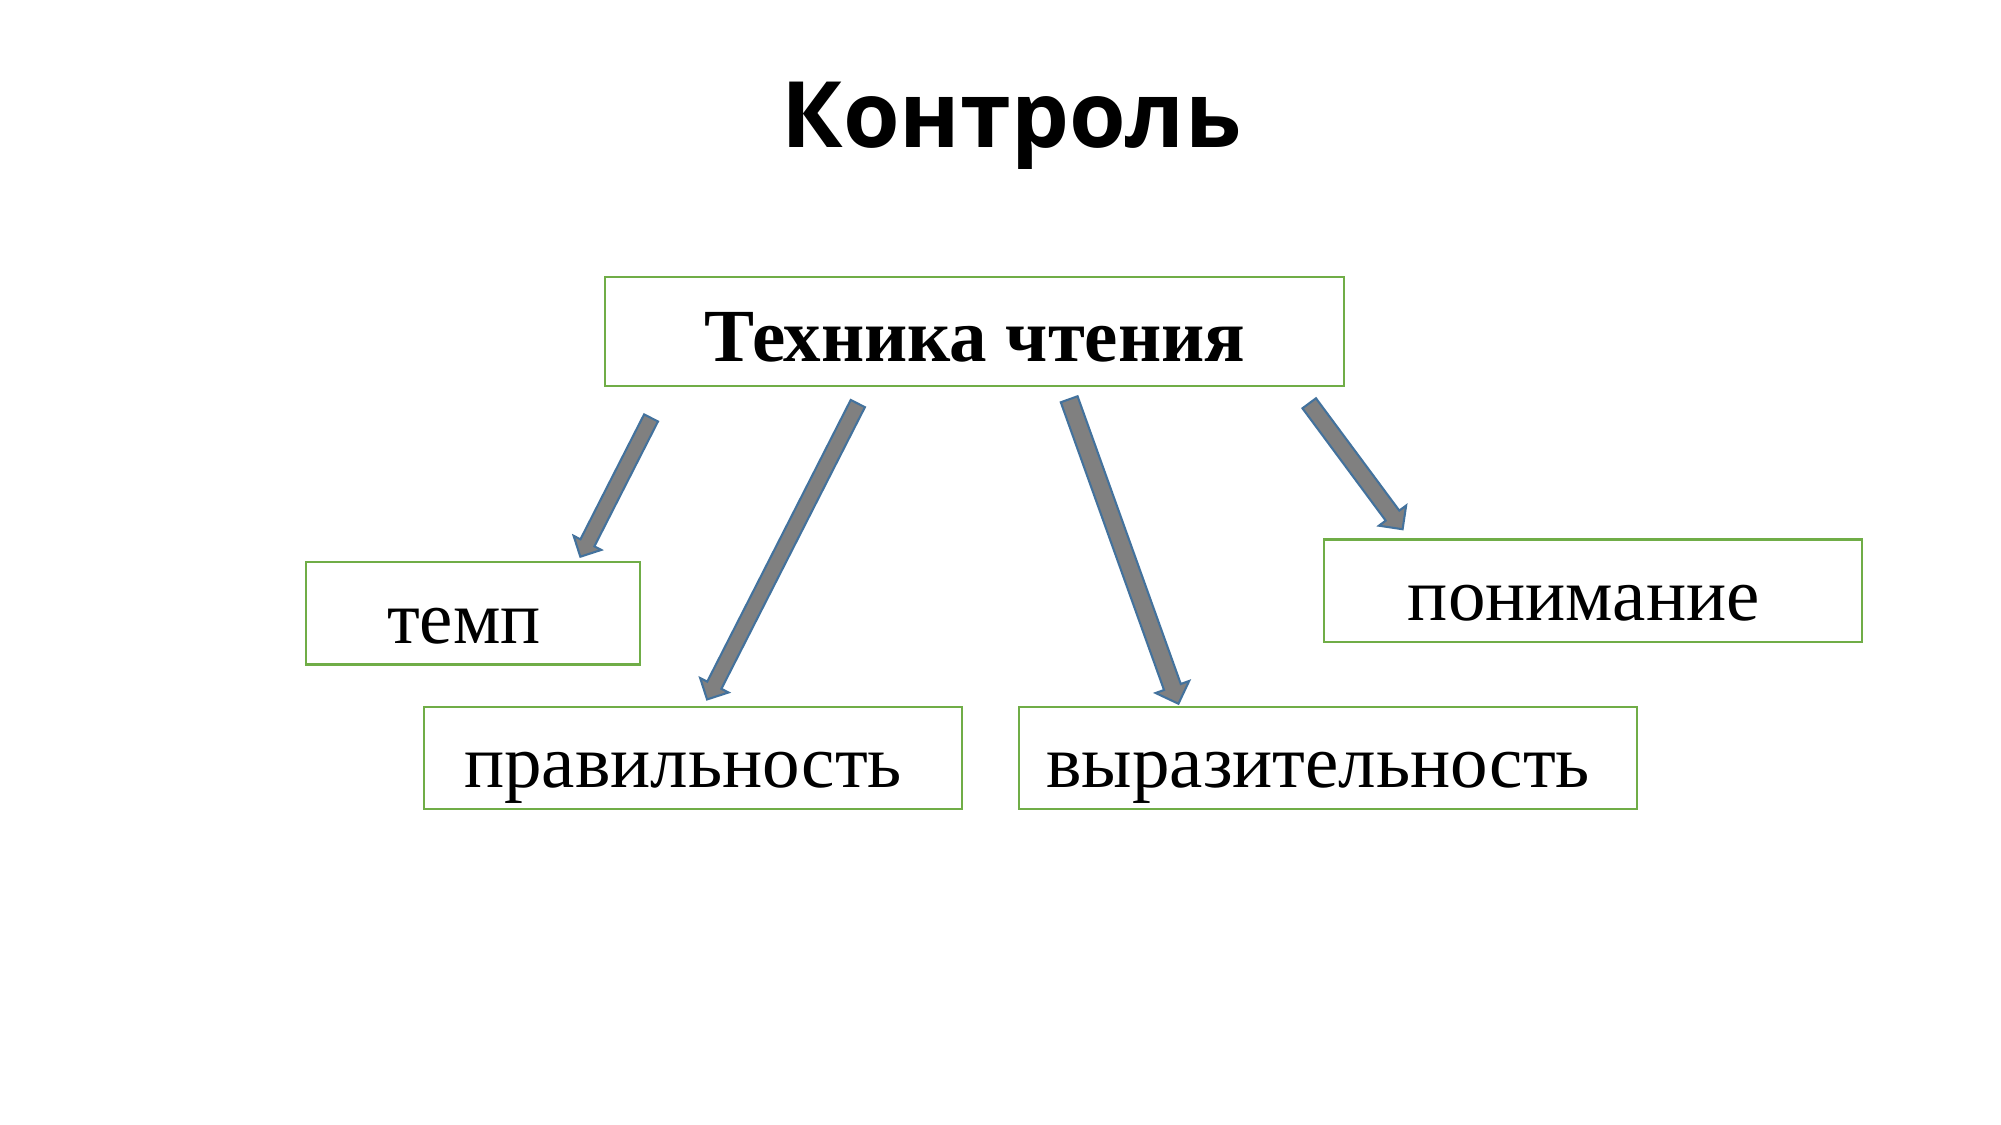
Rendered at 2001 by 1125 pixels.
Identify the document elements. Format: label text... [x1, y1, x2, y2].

text_box [571, 412, 660, 559]
text_box [698, 398, 867, 701]
text_box темп [305, 561, 641, 666]
text_box правильность [423, 706, 963, 810]
text_box [1301, 396, 1408, 531]
text_box выразительность [1018, 706, 1638, 810]
text_box понимание [1323, 538, 1863, 643]
text_box [1059, 394, 1192, 706]
title Контроль [137, 59, 1863, 175]
text_box Техника чтения [604, 276, 1345, 387]
